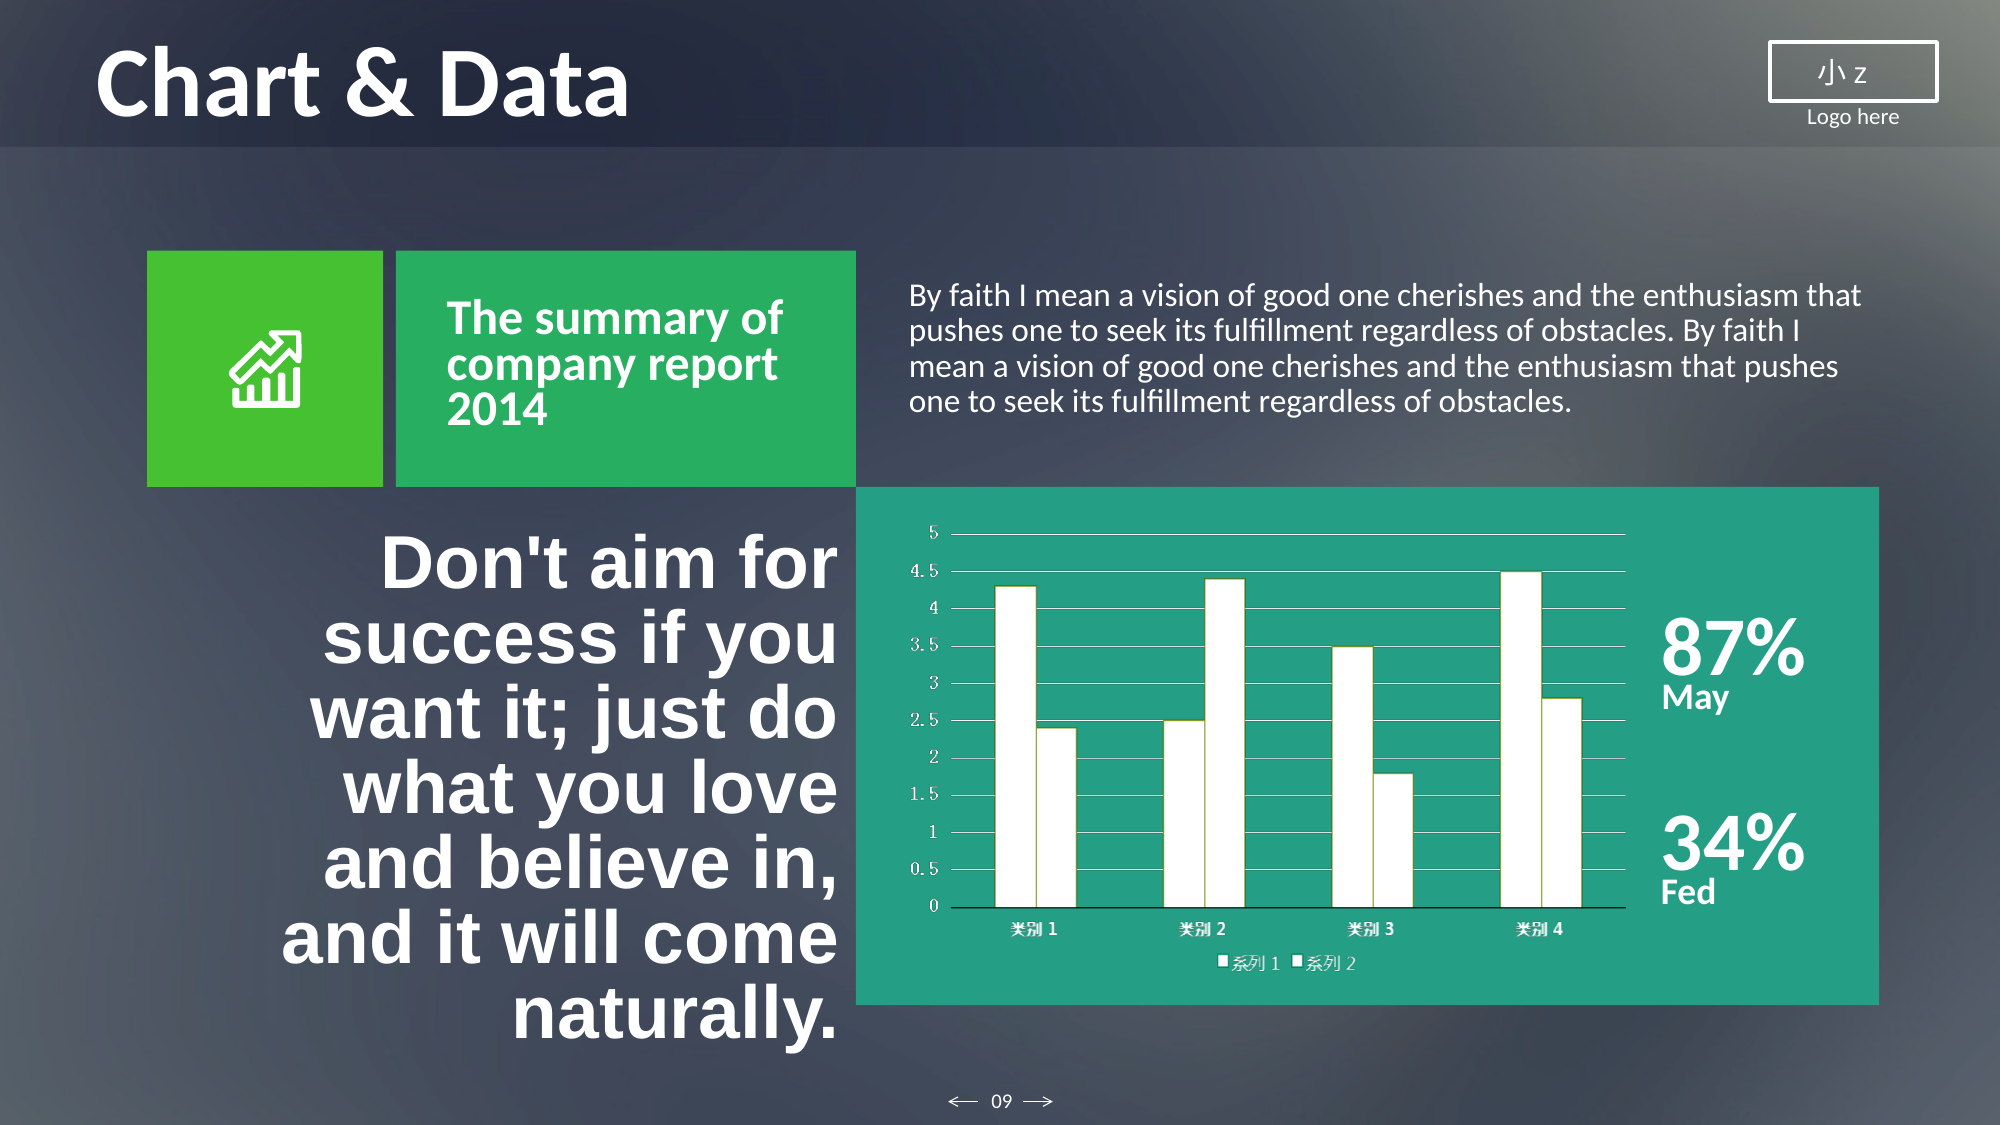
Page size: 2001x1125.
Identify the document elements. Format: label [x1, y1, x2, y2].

text_box [395, 250, 857, 488]
text_box [1769, 41, 1938, 138]
text_box [146, 250, 384, 488]
text_box [947, 1079, 1054, 1123]
picture [0, 0, 2000, 1125]
